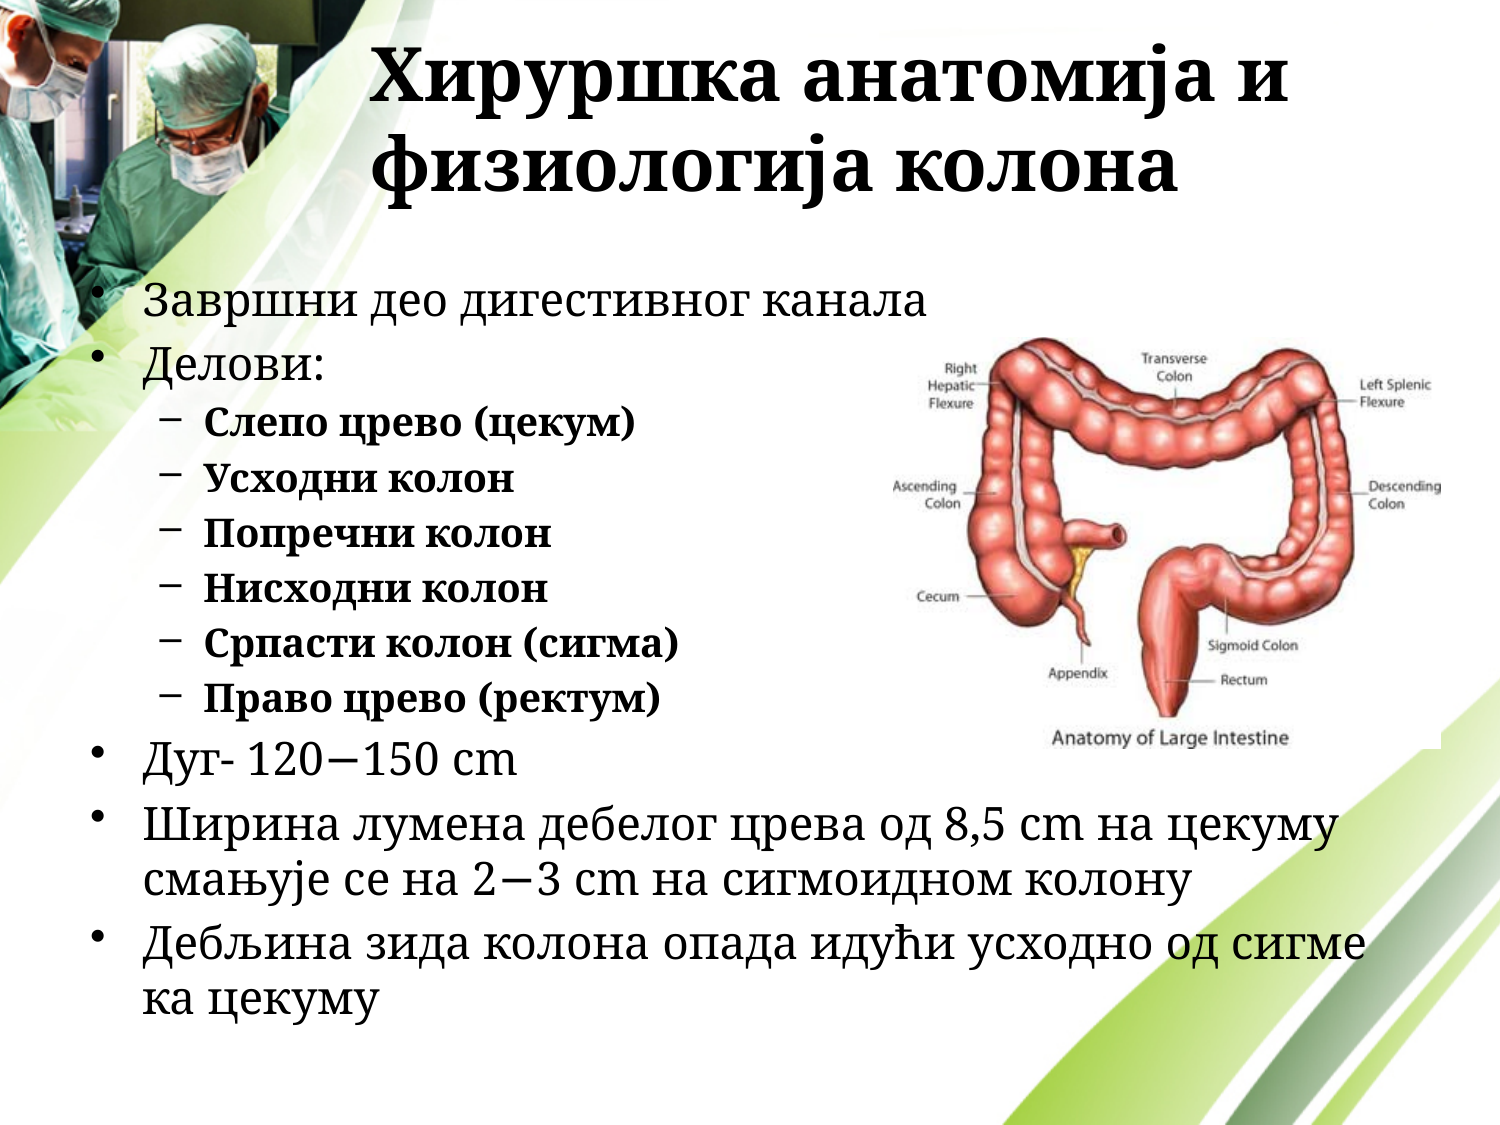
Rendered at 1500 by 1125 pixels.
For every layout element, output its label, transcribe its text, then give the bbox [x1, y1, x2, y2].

picture [0, 0, 1500, 1125]
list Завршни део дигестивног канала Делови: Слепо црево (цекум) Усходни колон Попречни колон Нисходни колон Српасти колон (сигма) Право црево (ректум) Дуг- 120−150 cm Ширина лумена дебелог црева од 8,5 cm на цекуму смањује се на 2−3 cm на сигмоидном колону Дебљина зида колона опада идући усходно од сигме ка цекуму [74, 262, 1426, 1038]
title Хируршка анатомија и физиологија колона [353, 74, 1500, 159]
